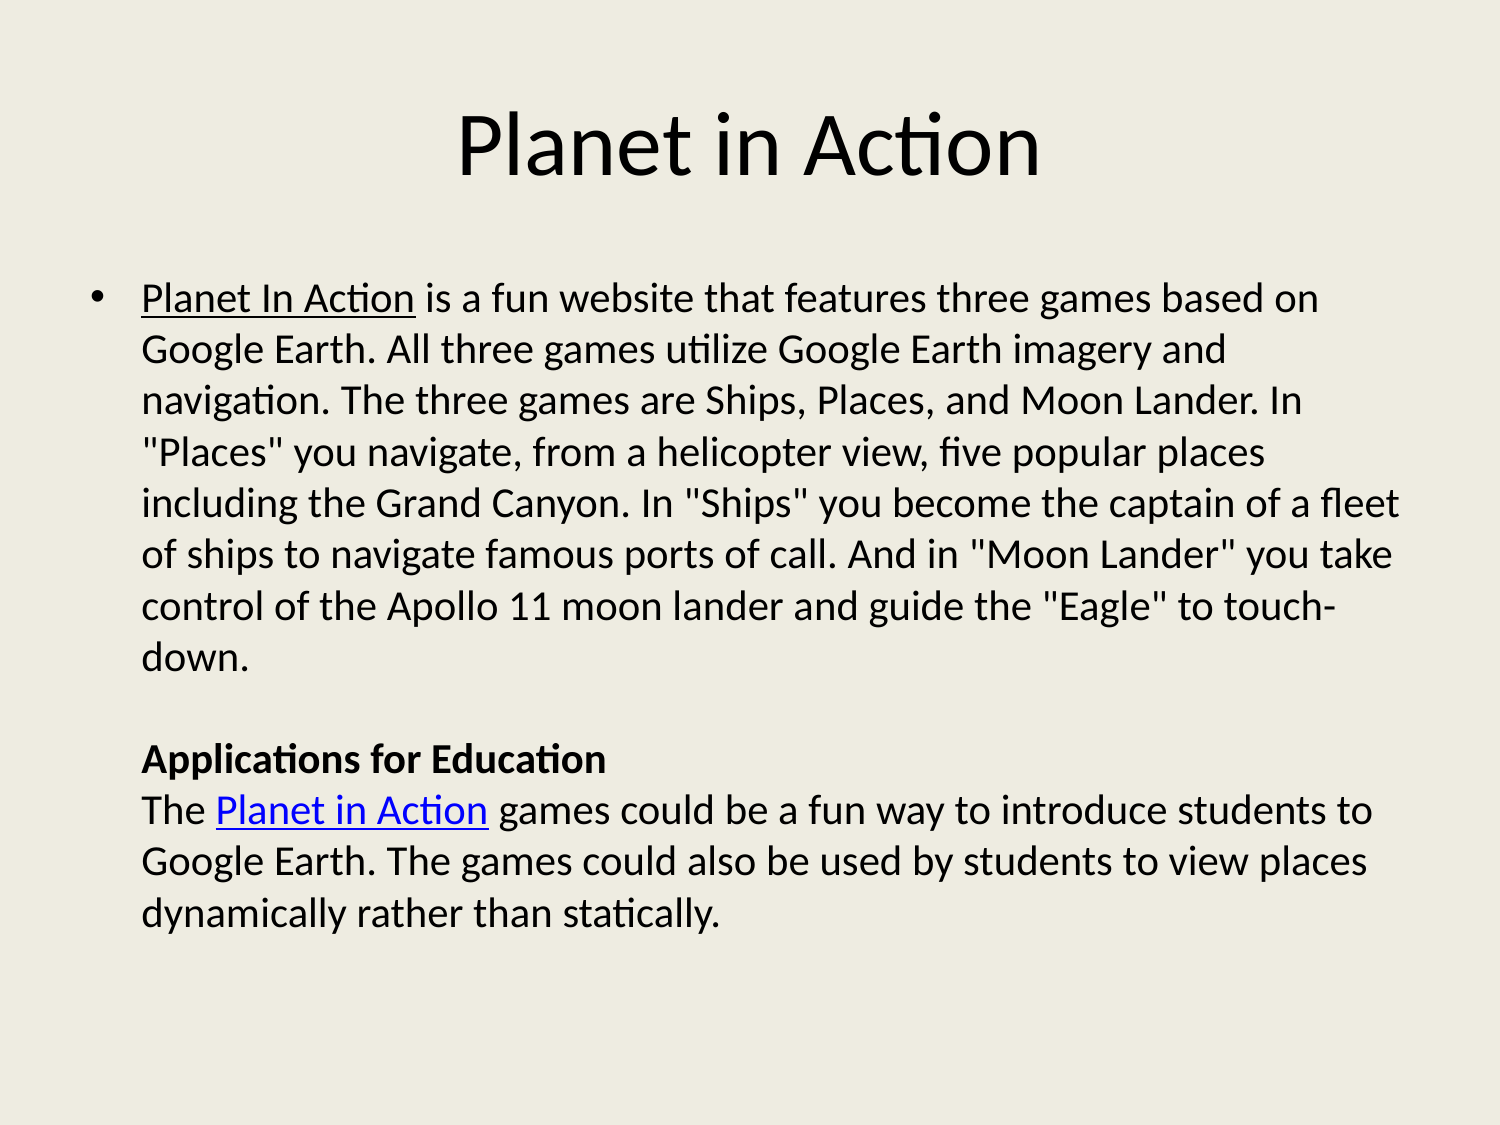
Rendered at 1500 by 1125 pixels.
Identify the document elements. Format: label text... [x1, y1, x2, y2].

list Planet In Action is a fun website that features three games based on Google Earth. All three games utilize Google Earth imagery and navigation. The three games are Ships, Places, and Moon Lander. In "Places" you navigate, from a helicopter view, five popular places including the Grand Canyon. In "Ships" you become the captain of a fleet of ships to navigate famous ports of call. And in "Moon Lander" you take control of the Apollo 11 moon lander and guide the "Eagle" to touch-down. Applications for Education The Planet in Action games could be a fun way to introduce students to Google Earth. The games could also be used by students to view places dynamically rather than statically. [75, 262, 1425, 1005]
title Planet in Action [75, 45, 1425, 233]
